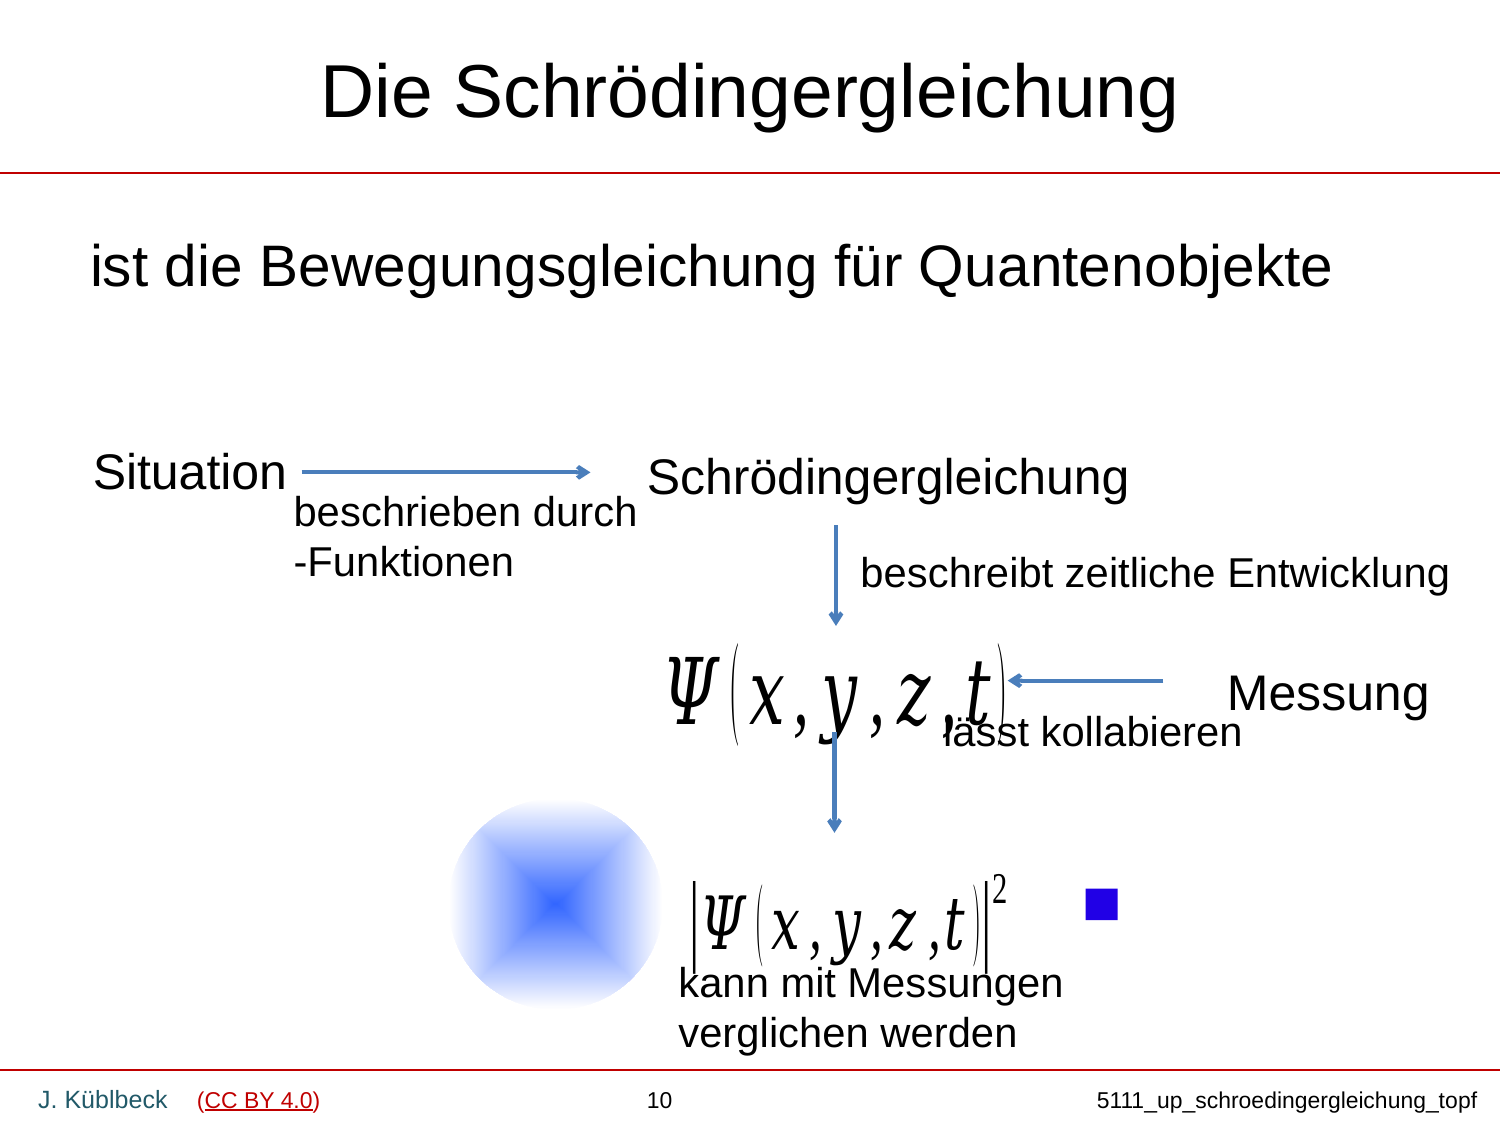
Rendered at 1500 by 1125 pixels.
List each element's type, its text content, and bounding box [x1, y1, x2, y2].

text_box Situation [78, 432, 317, 568]
text_box [1084, 887, 1120, 922]
text_box Schrödingergleichung [631, 436, 1176, 545]
text_box [448, 798, 663, 1010]
title Die Schrödingergleichung [0, 1, 1500, 175]
text_box kann mit Messungen verglichen werden [663, 948, 1091, 1063]
text_box beschreibt zeitliche Entwicklung [845, 538, 1466, 604]
list ist die Bewegungsgleichung für Quantenobjekte [75, 219, 1425, 362]
text_box lässt kollabieren [928, 697, 1258, 763]
text_box Messung [1212, 652, 1445, 728]
